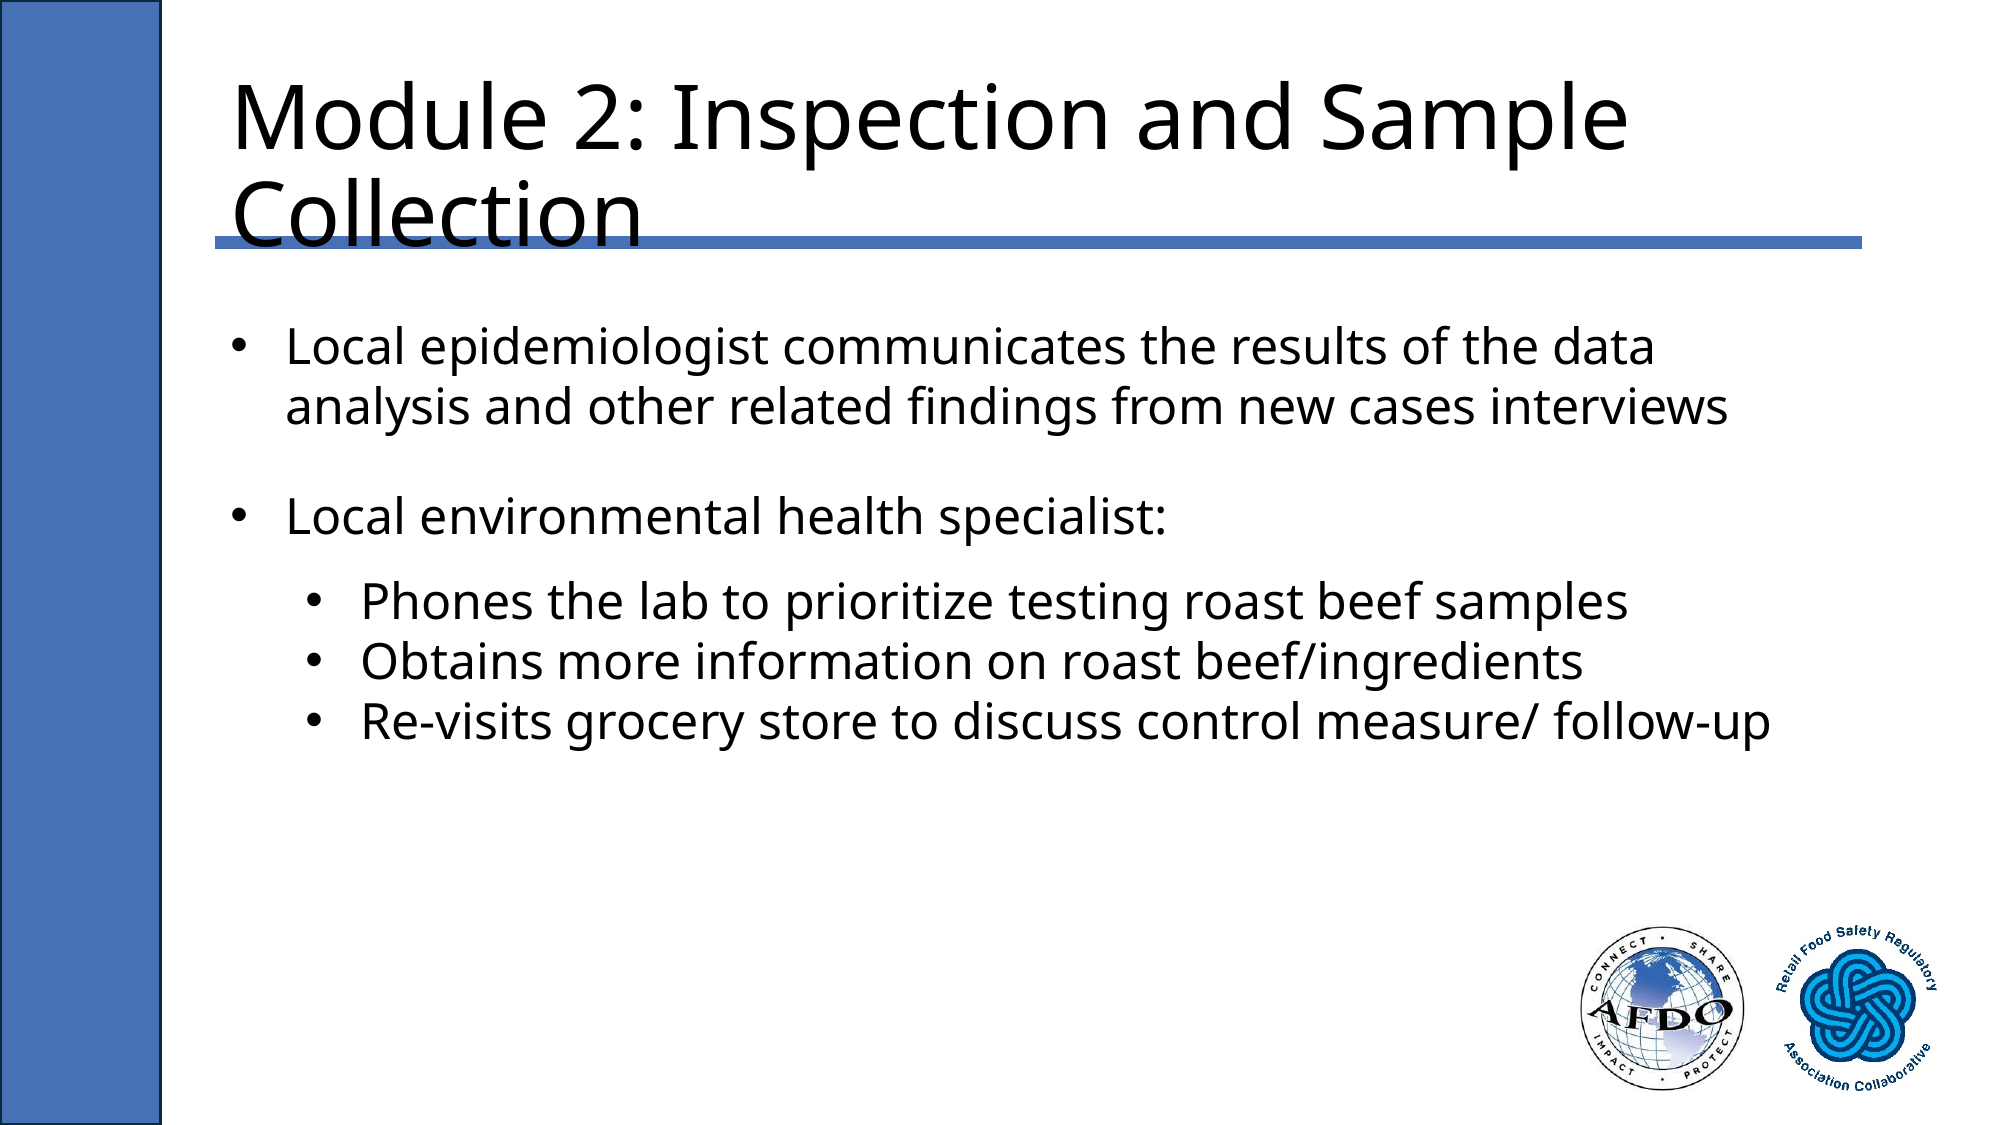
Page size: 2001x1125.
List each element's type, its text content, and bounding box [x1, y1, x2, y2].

picture [1776, 925, 1937, 1091]
list Local epidemiologist communicates the results of the data analysis and other related findings from new cases interviews Local environmental health specialist: Phones the lab to prioritize testing roast beef samples Obtains more information on roast beef/ingredients Re-visits grocery store to discuss control measure/ follow-up [215, 306, 1863, 873]
picture [1579, 925, 1745, 1091]
title Module 2: Inspection and Sample Collection [215, 111, 1925, 226]
